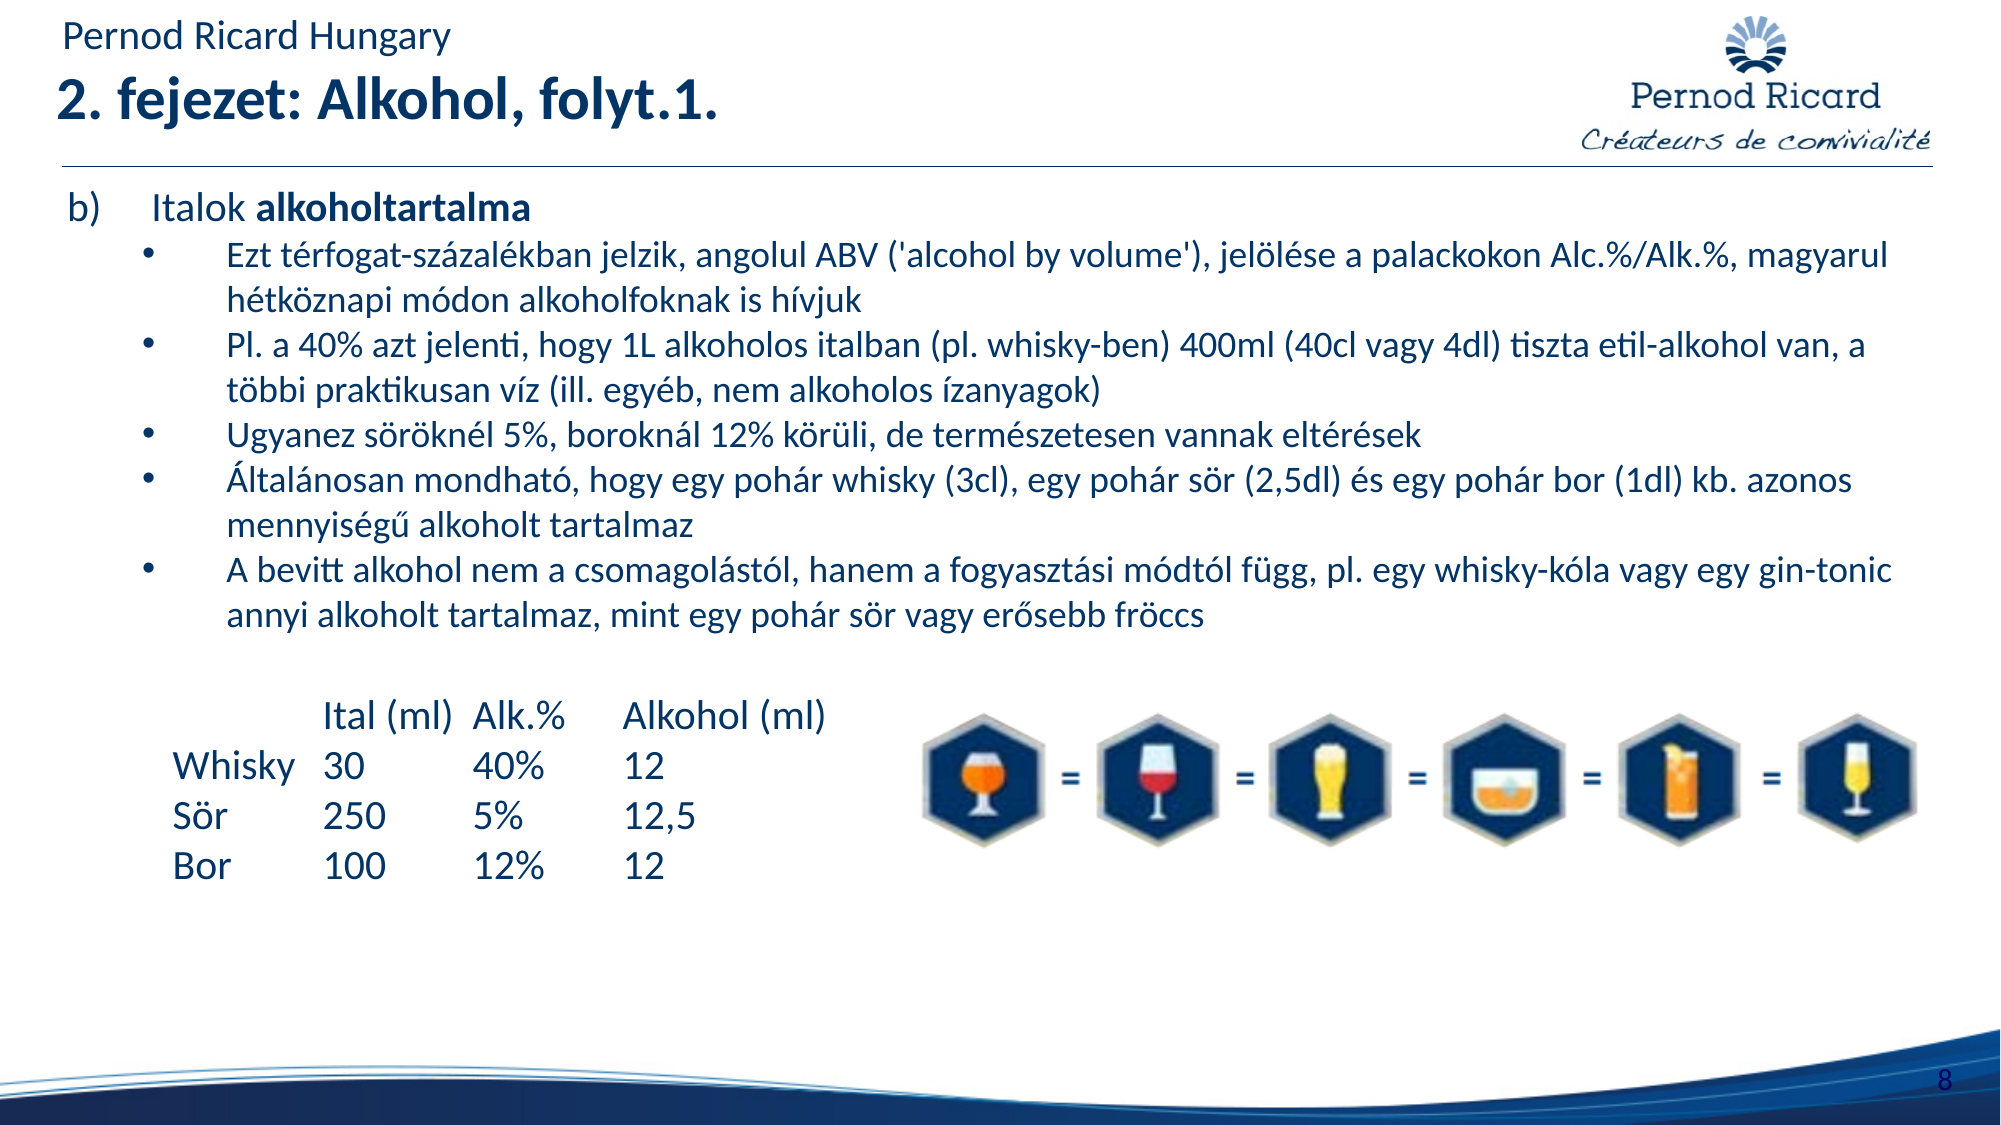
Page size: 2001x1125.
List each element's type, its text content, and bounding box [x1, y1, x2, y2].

text_box 8 [1853, 1038, 1973, 1119]
text_box Italok alkoholtartalma Ezt térfogat-százalékban jelzik, angolul ABV ('alcohol by volume'), jelölése a palackokon Alc.%/Alk.%, magyarul hétköznapi módon alkoholfoknak is hívjuk Pl. a 40% azt jelenti, hogy 1L alkoholos italban (pl. whisky-ben) 400ml (40cl vagy 4dl) tiszta etil-alkohol van, a többi praktikusan víz (ill. egyéb, nem alkoholos ízanyagok) Ugyanez söröknél 5%, boroknál 12% körüli, de természetesen vannak eltérések Általánosan mondható, hogy egy pohár whisky (3cl), egy pohár sör (2,5dl) és egy pohár bor (1dl) kb. azonos mennyiségű alkoholt tartalmaz A bevitt alkohol nem a csomagolástól, hanem a fogyasztási módtól függ, pl. egy whisky-kóla vagy egy gin-tonic annyi alkoholt tartalmaz, mint egy pohár sör vagy erősebb fröccs [52, 172, 1948, 643]
text_box Ital (ml) Alk.% Alkohol (ml) Whisky 30 40% 12 Sör 250 5% 12,5 Bor 100 12% 12 [157, 680, 868, 895]
title 2. fejezet: Alkohol, folyt.1. [41, 33, 1839, 140]
text_box Pernod Ricard Hungary [47, 0, 467, 65]
picture [0, 0, 2001, 1125]
